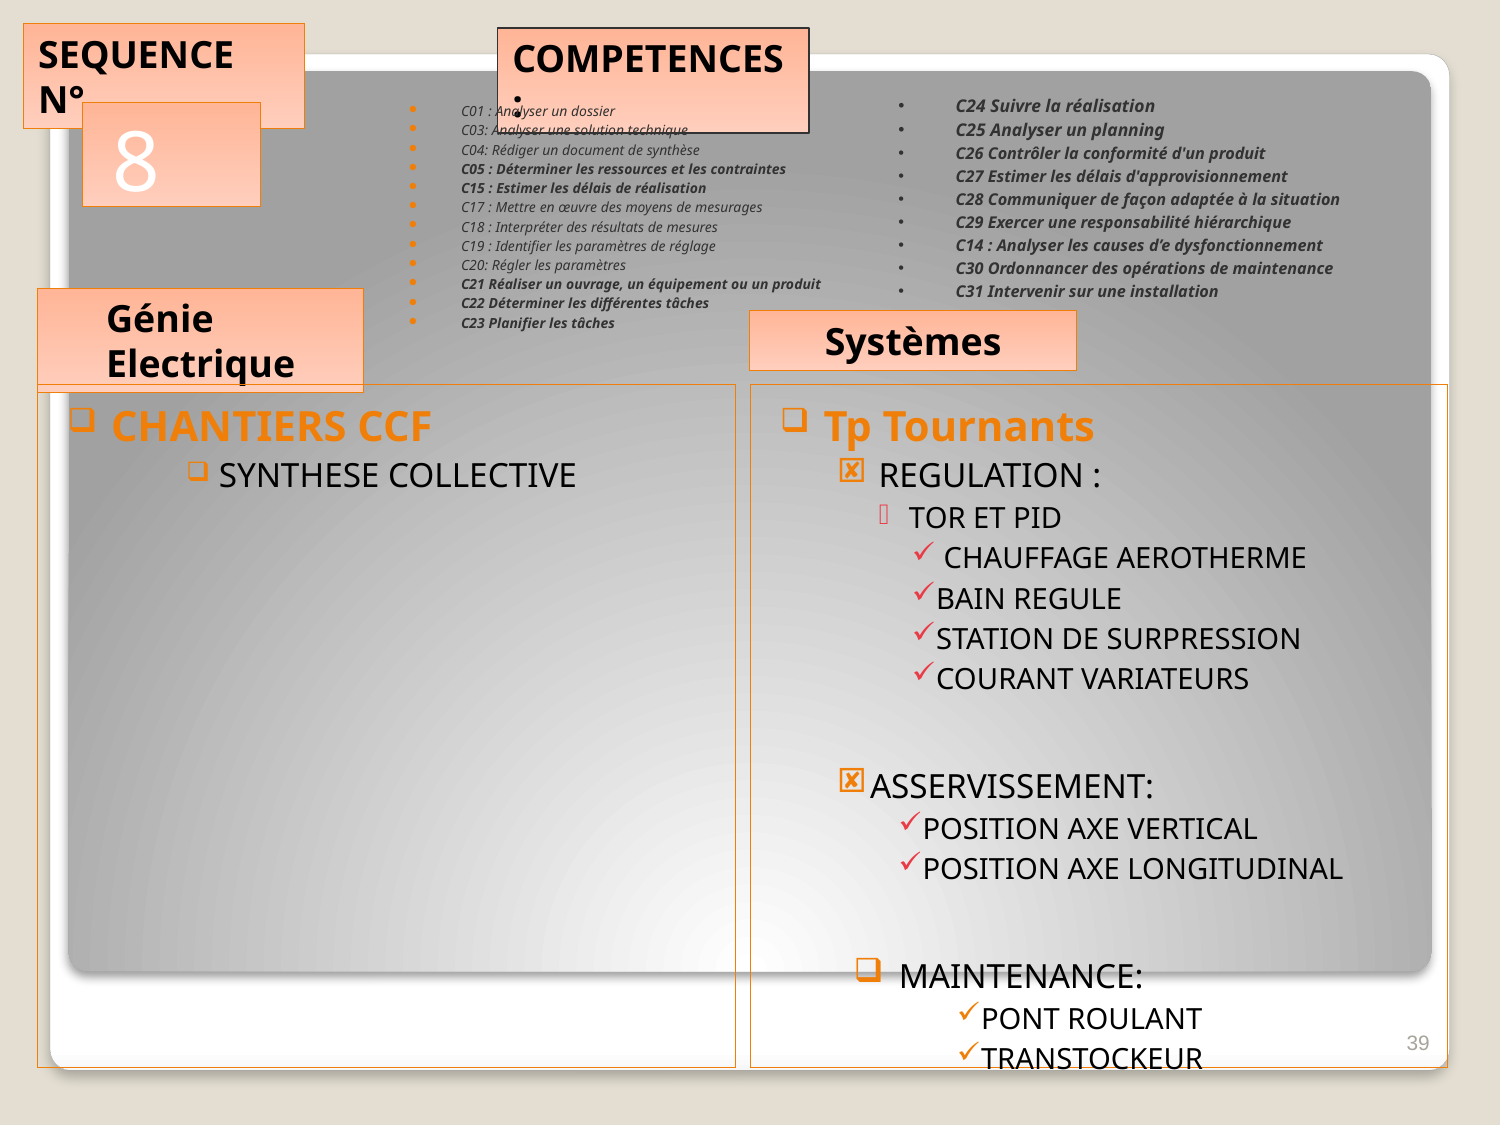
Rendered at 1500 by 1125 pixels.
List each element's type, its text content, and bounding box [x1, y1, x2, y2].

list C01 : Analyser un dossier C03: Analyser une solution technique C04: Rédiger un document de synthèse C05 : Déterminer les ressources et les contraintes C15 : Estimer les délais de réalisation C17 : Mettre en œuvre des moyens de mesurages C18 : Interpréter des résultats de mesures C19 : Identifier les paramètres de réglage C20: Régler les paramètres C21 Réaliser un ouvrage, un équipement ou un produit C22 Déterminer les différentes tâches C23 Planifier les tâches [378, 87, 899, 340]
text_box C24 Suivre la réalisation C25 Analyser un planning C26 Contrôler la conformité d'un produit C27 Estimer les délais d'approvisionnement C28 Communiquer de façon adaptée à la situation C29 Exercer une responsabilité hiérarchique C14 : Analyser les causes d’e dysfonctionnement C30 Ordonnancer des opérations de maintenance C31 Intervenir sur une installation [883, 87, 1463, 311]
slide_number 39 [1369, 1002, 1445, 1063]
list Tp Tournants REGULATION : TOR ET PID CHAUFFAGE AEROTHERME BAIN REGULE STATION DE SURPRESSION COURANT VARIATEURS ASSERVISSEMENT: POSITION AXE VERTICAL POSITION AXE LONGITUDINAL MAINTENANCE: PONT ROULANT TRANSTOCKEUR [750, 384, 1448, 1068]
list 8 [82, 102, 261, 207]
list CHANTIERS CCF SYNTHESE COLLECTIVE [37, 384, 736, 1068]
